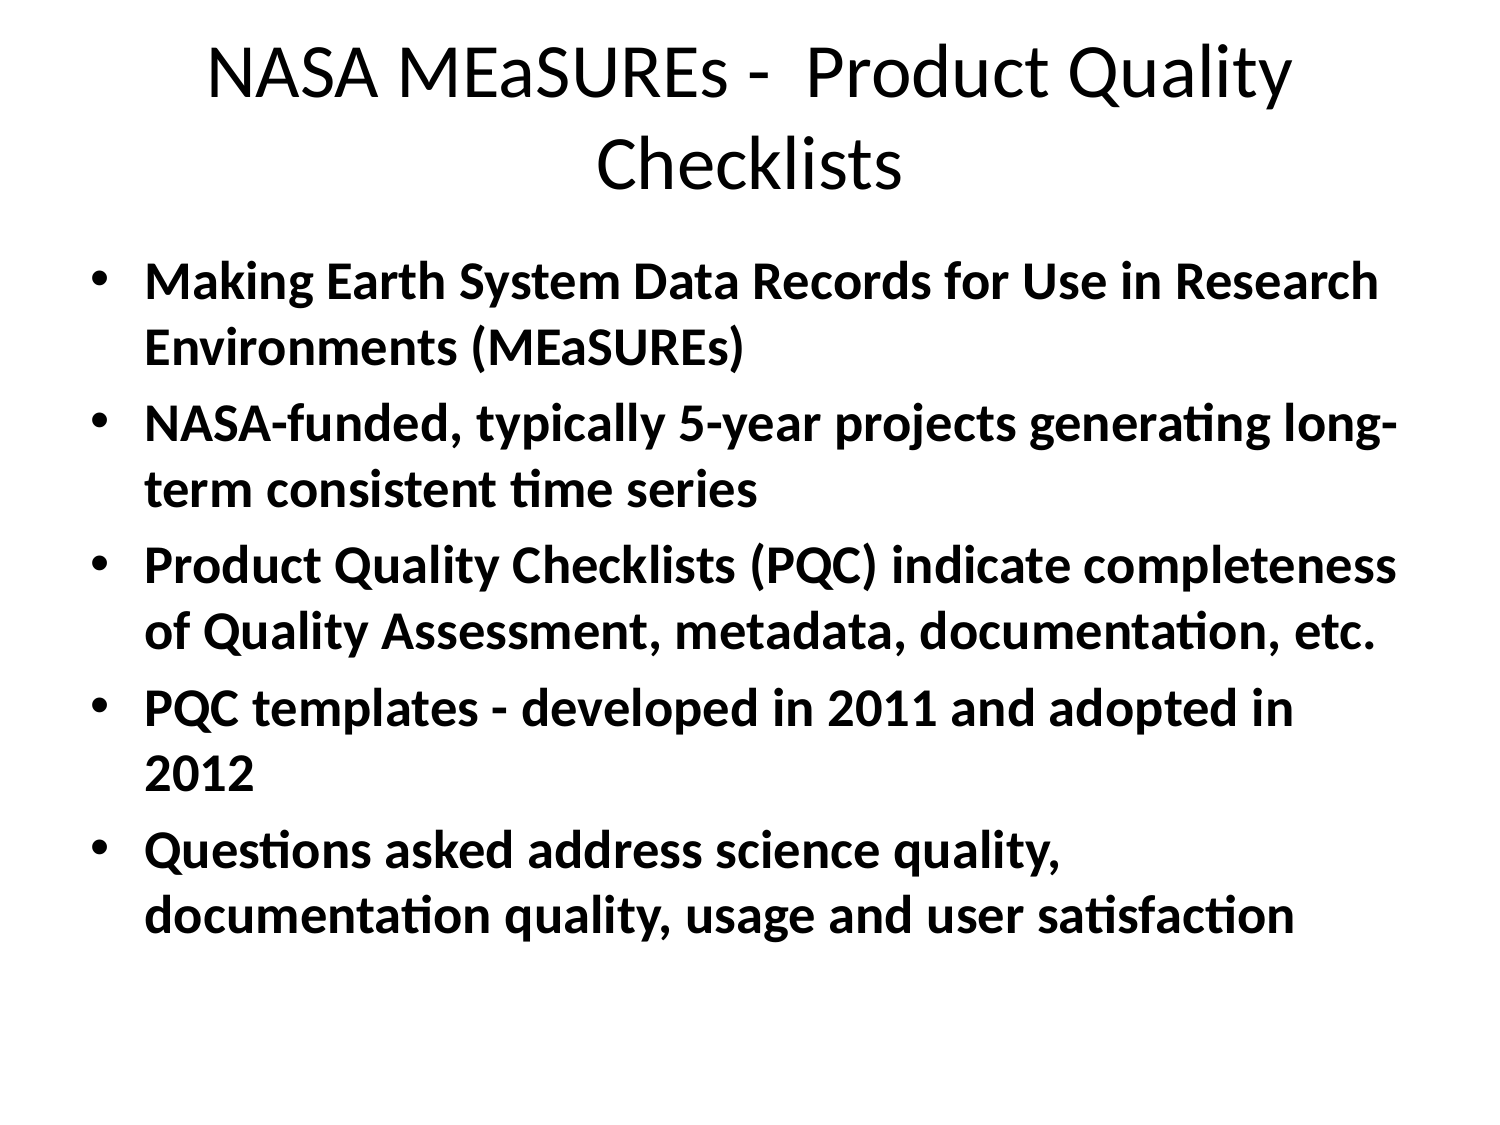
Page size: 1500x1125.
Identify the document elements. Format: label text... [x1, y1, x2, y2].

title NASA MEaSUREs - Product Quality Checklists [75, 12, 1425, 213]
list Making Earth System Data Records for Use in Research Environments (MEaSUREs) NASA-funded, typically 5-year projects generating long-term consistent time series Product Quality Checklists (PQC) indicate completeness of Quality Assessment, metadata, documentation, etc. PQC templates - developed in 2011 and adopted in 2012 Questions asked address science quality, documentation quality, usage and user satisfaction [75, 237, 1425, 988]
